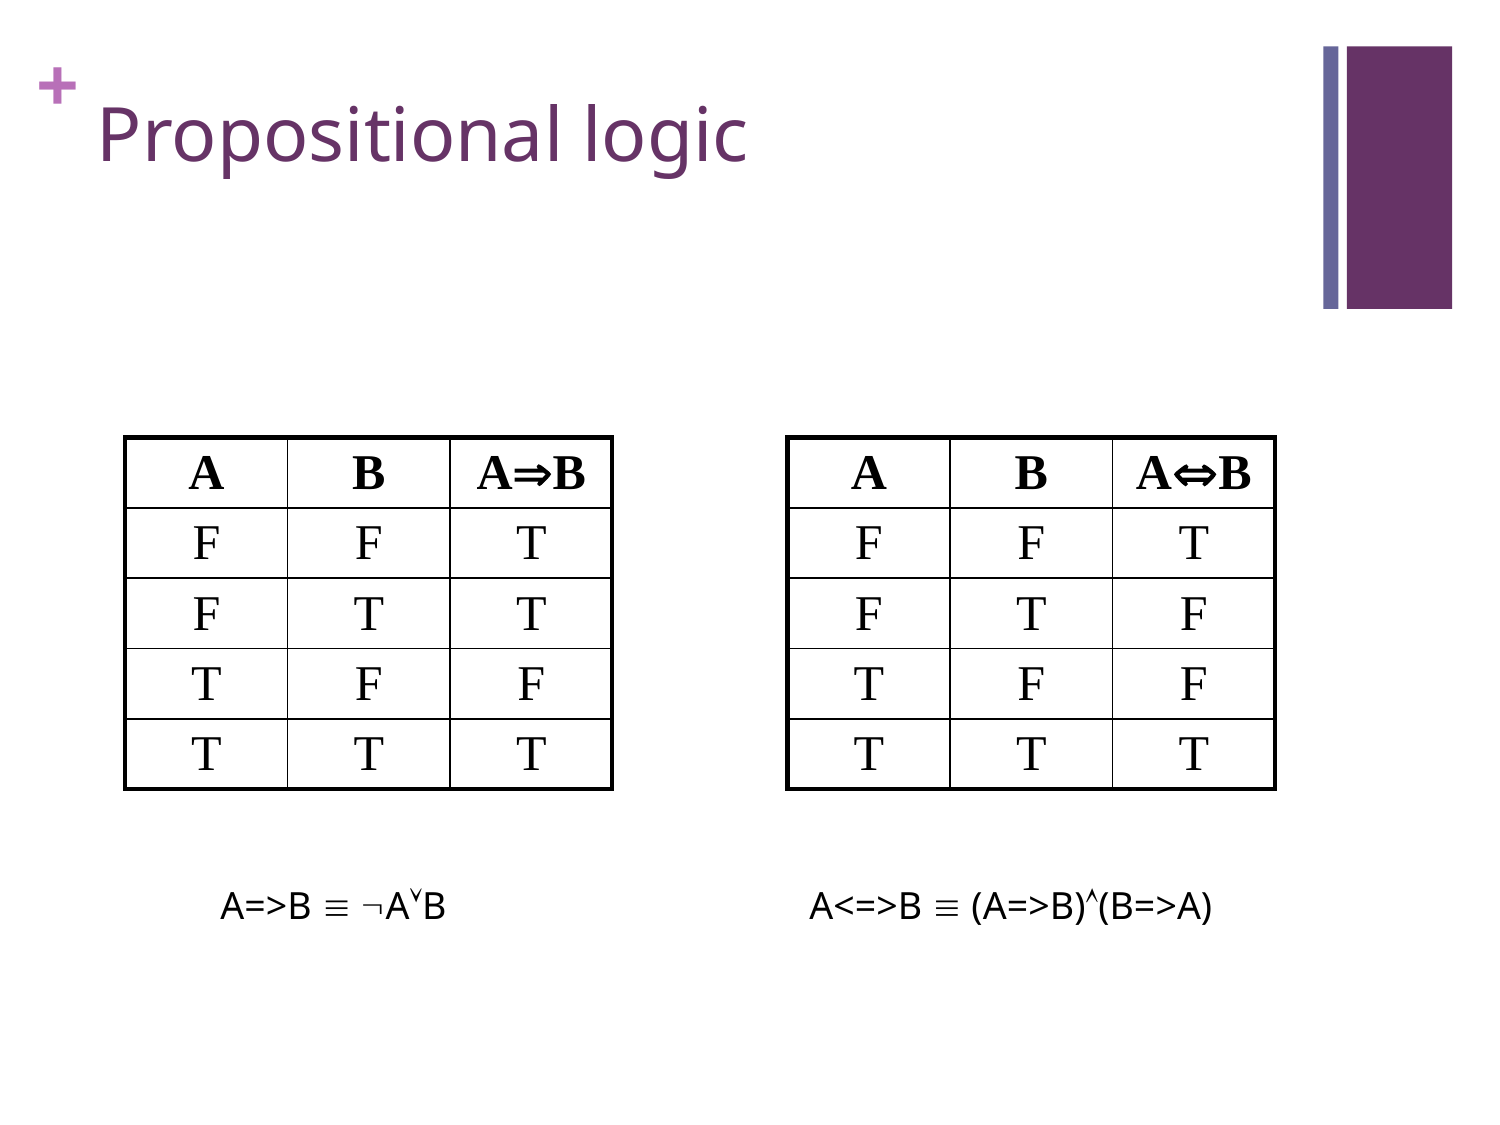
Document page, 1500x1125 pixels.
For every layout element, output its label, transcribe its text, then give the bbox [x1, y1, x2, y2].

table_header AB [1113, 440, 1273, 507]
table_cell F [951, 649, 1112, 718]
table_cell F [951, 509, 1112, 577]
table_header AB [451, 440, 610, 507]
table_cell T [127, 720, 287, 787]
table_cell F [288, 649, 449, 718]
table_cell T [127, 649, 287, 718]
table_cell T [1113, 509, 1273, 577]
table_cell T [951, 720, 1112, 787]
table_cell F [288, 509, 449, 577]
table_cell F [127, 509, 287, 577]
table_header A [790, 440, 949, 507]
table_cell F [790, 509, 949, 577]
table_cell F [790, 579, 949, 648]
table_cell F [1113, 649, 1273, 718]
table_cell T [790, 720, 949, 787]
table_cell T [790, 649, 949, 718]
table_cell F [127, 579, 287, 648]
table_cell F [1113, 579, 1273, 648]
table_cell T [1113, 720, 1273, 787]
table_cell T [451, 720, 610, 787]
table_header B [951, 440, 1112, 507]
table_cell T [288, 579, 449, 648]
table_cell T [288, 720, 449, 787]
table_header B [288, 440, 449, 507]
title Propositional logic [81, 79, 1322, 263]
text_box A=>B  AB [205, 874, 462, 935]
table_cell F [451, 649, 610, 718]
table_header A [127, 440, 287, 507]
table_cell T [451, 509, 610, 577]
table_cell T [951, 579, 1112, 648]
table_cell T [451, 579, 610, 648]
text_box A<=>B  (A=>B)(B=>A) [794, 874, 1228, 935]
